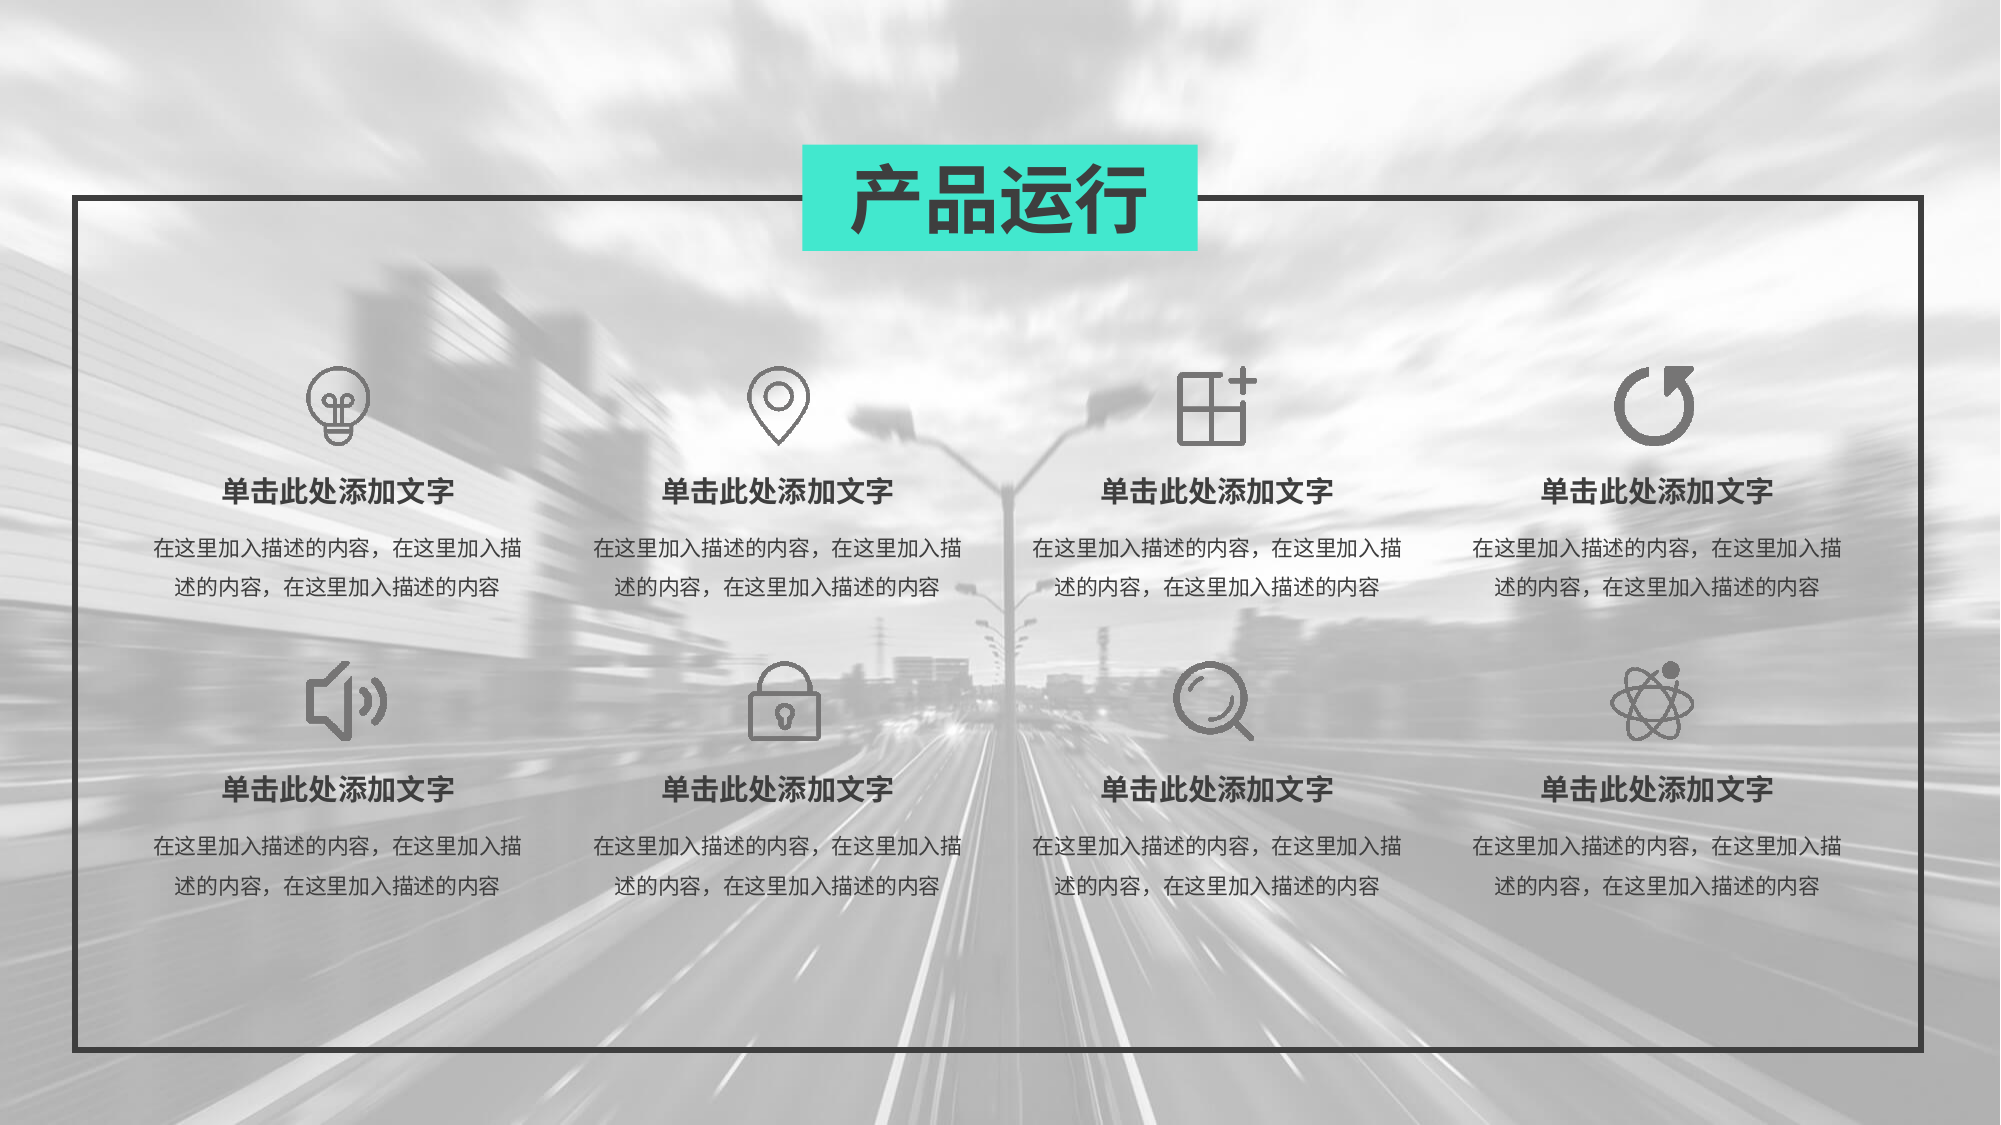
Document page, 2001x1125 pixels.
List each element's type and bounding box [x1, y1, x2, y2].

text_box [574, 764, 982, 908]
text_box [1014, 465, 1422, 609]
picture [0, 0, 2000, 1125]
text_box [1454, 465, 1861, 609]
text_box [134, 465, 542, 609]
text_box [574, 465, 982, 609]
text_box [134, 764, 542, 908]
text_box [1014, 764, 1422, 908]
text_box [1454, 764, 1861, 908]
